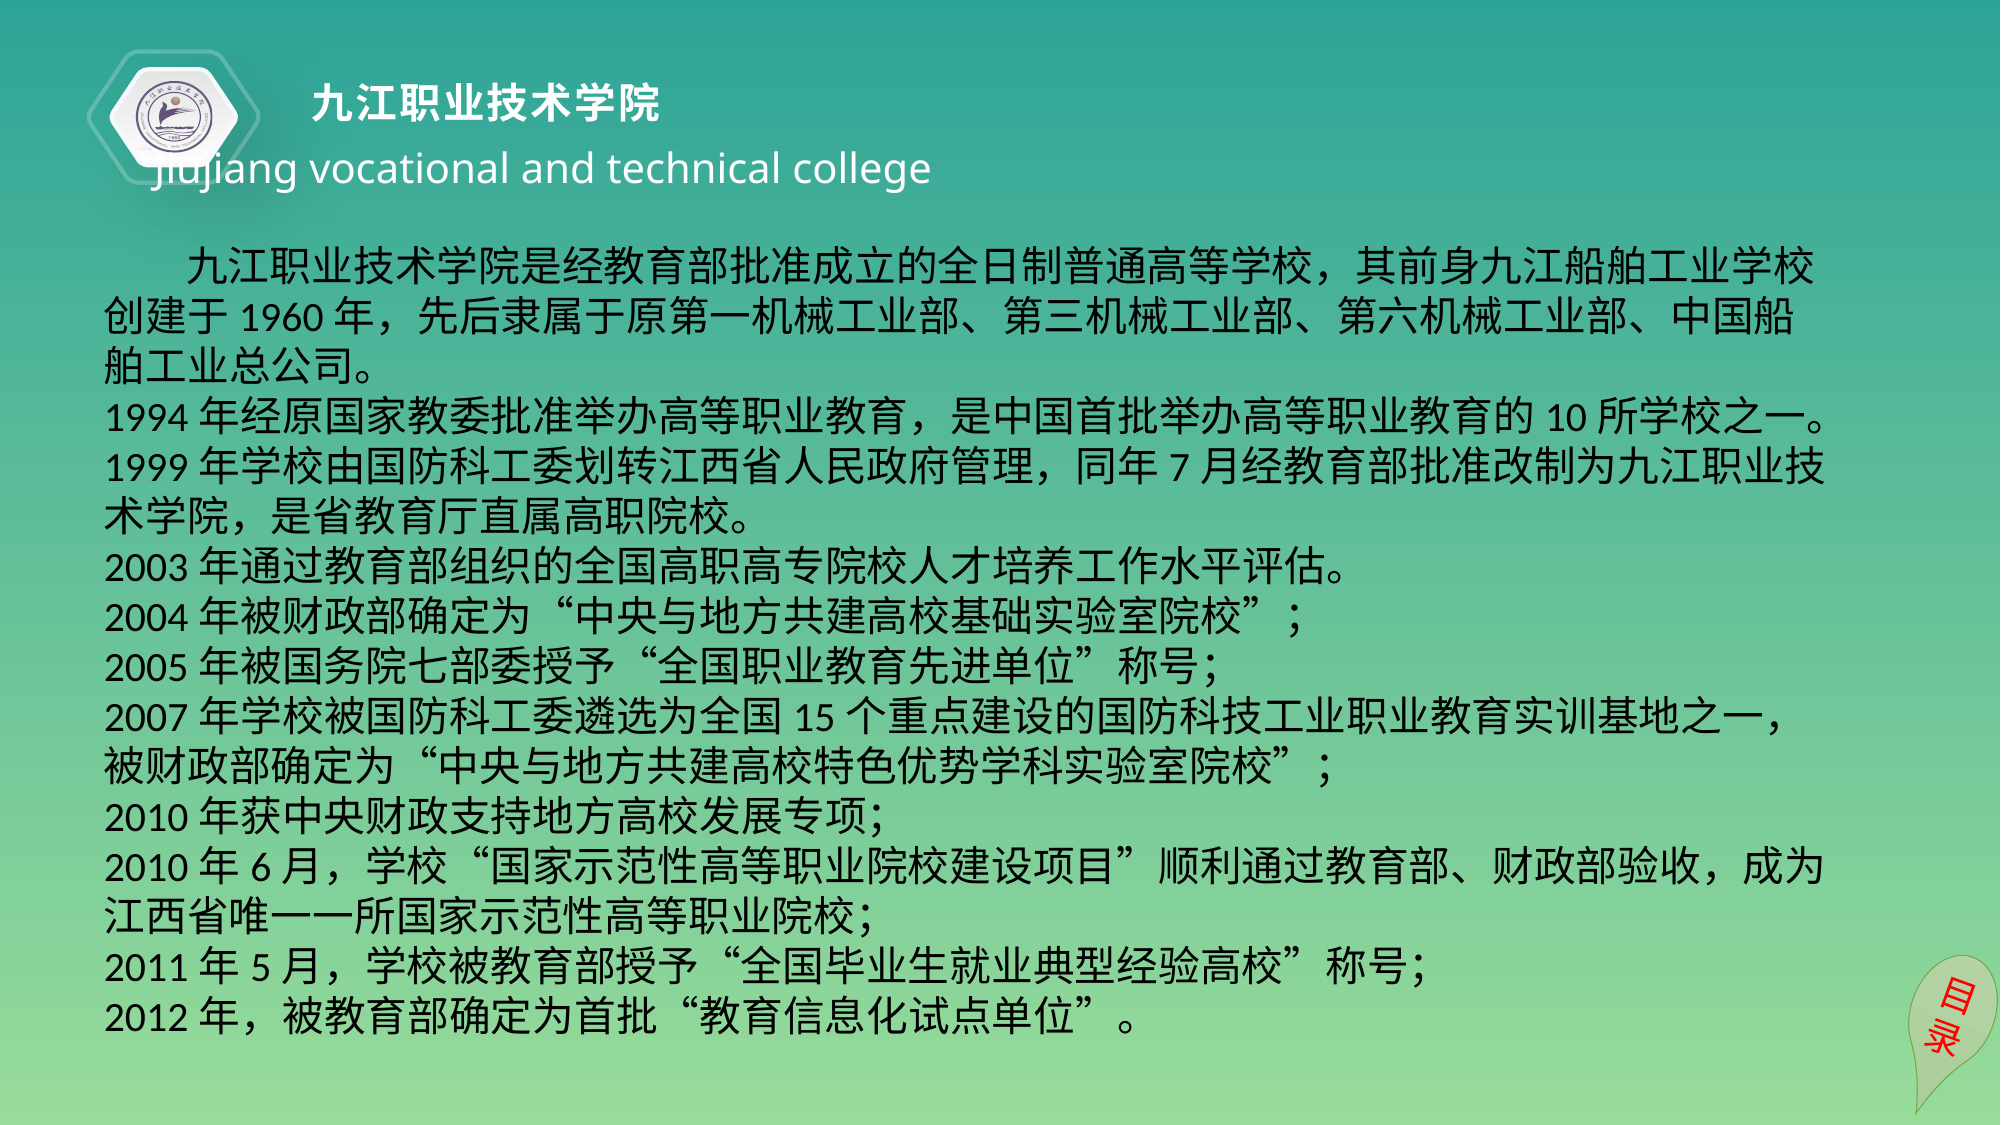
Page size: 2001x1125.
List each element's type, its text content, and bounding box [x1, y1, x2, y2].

text_box Jiujiang vocational and technical college [139, 134, 947, 199]
text_box 九江职业技术学院是经教育部批准成立的全日制普通高等学校，其前身九江船舶工业学校创建于1960年，先后隶属于原第一机械工业部、第三机械工业部、第六机械工业部、中国船舶工业总公司。 1994年经原国家教委批准举办高等职业教育，是中国首批举办高等职业教育的10所学校之一。 1999年学校由国防科工委划转江西省人民政府管理，同年7月经教育部批准改制为九江职业技术学院，是省教育厅直属高职院校。 2003年通过教育部组织的全国高职高专院校人才培养工作水平评估。 2004年被财政部确定为“中央与地方共建高校基础实验室院校”； 2005年被国务院七部委授予“全国职业教育先进单位”称号； 2007年学校被国防科工委遴选为全国15个重点建设的国防科技工业职业教育实训基地之一，被财政部确定为“中央与地方共建高校特色优势学科实验室院校”； 2010年获中央财政支持地方高校发展专项； 2010年6月，学校“国家示范性高等职业院校建设项目”顺利通过教育部、财政部验收，成为江西省唯一一所国家示范性高等职业院校； 2011年5月，学校被教育部授予“全国毕业生就业典型经验高校”称号； 2012年，被教育部确定为首批“教育信息化试点单位”。 [88, 232, 1848, 1048]
text_box 九江职业技术学院 [296, 69, 790, 134]
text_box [88, 51, 259, 183]
text_box 目录 [1908, 954, 1998, 1116]
